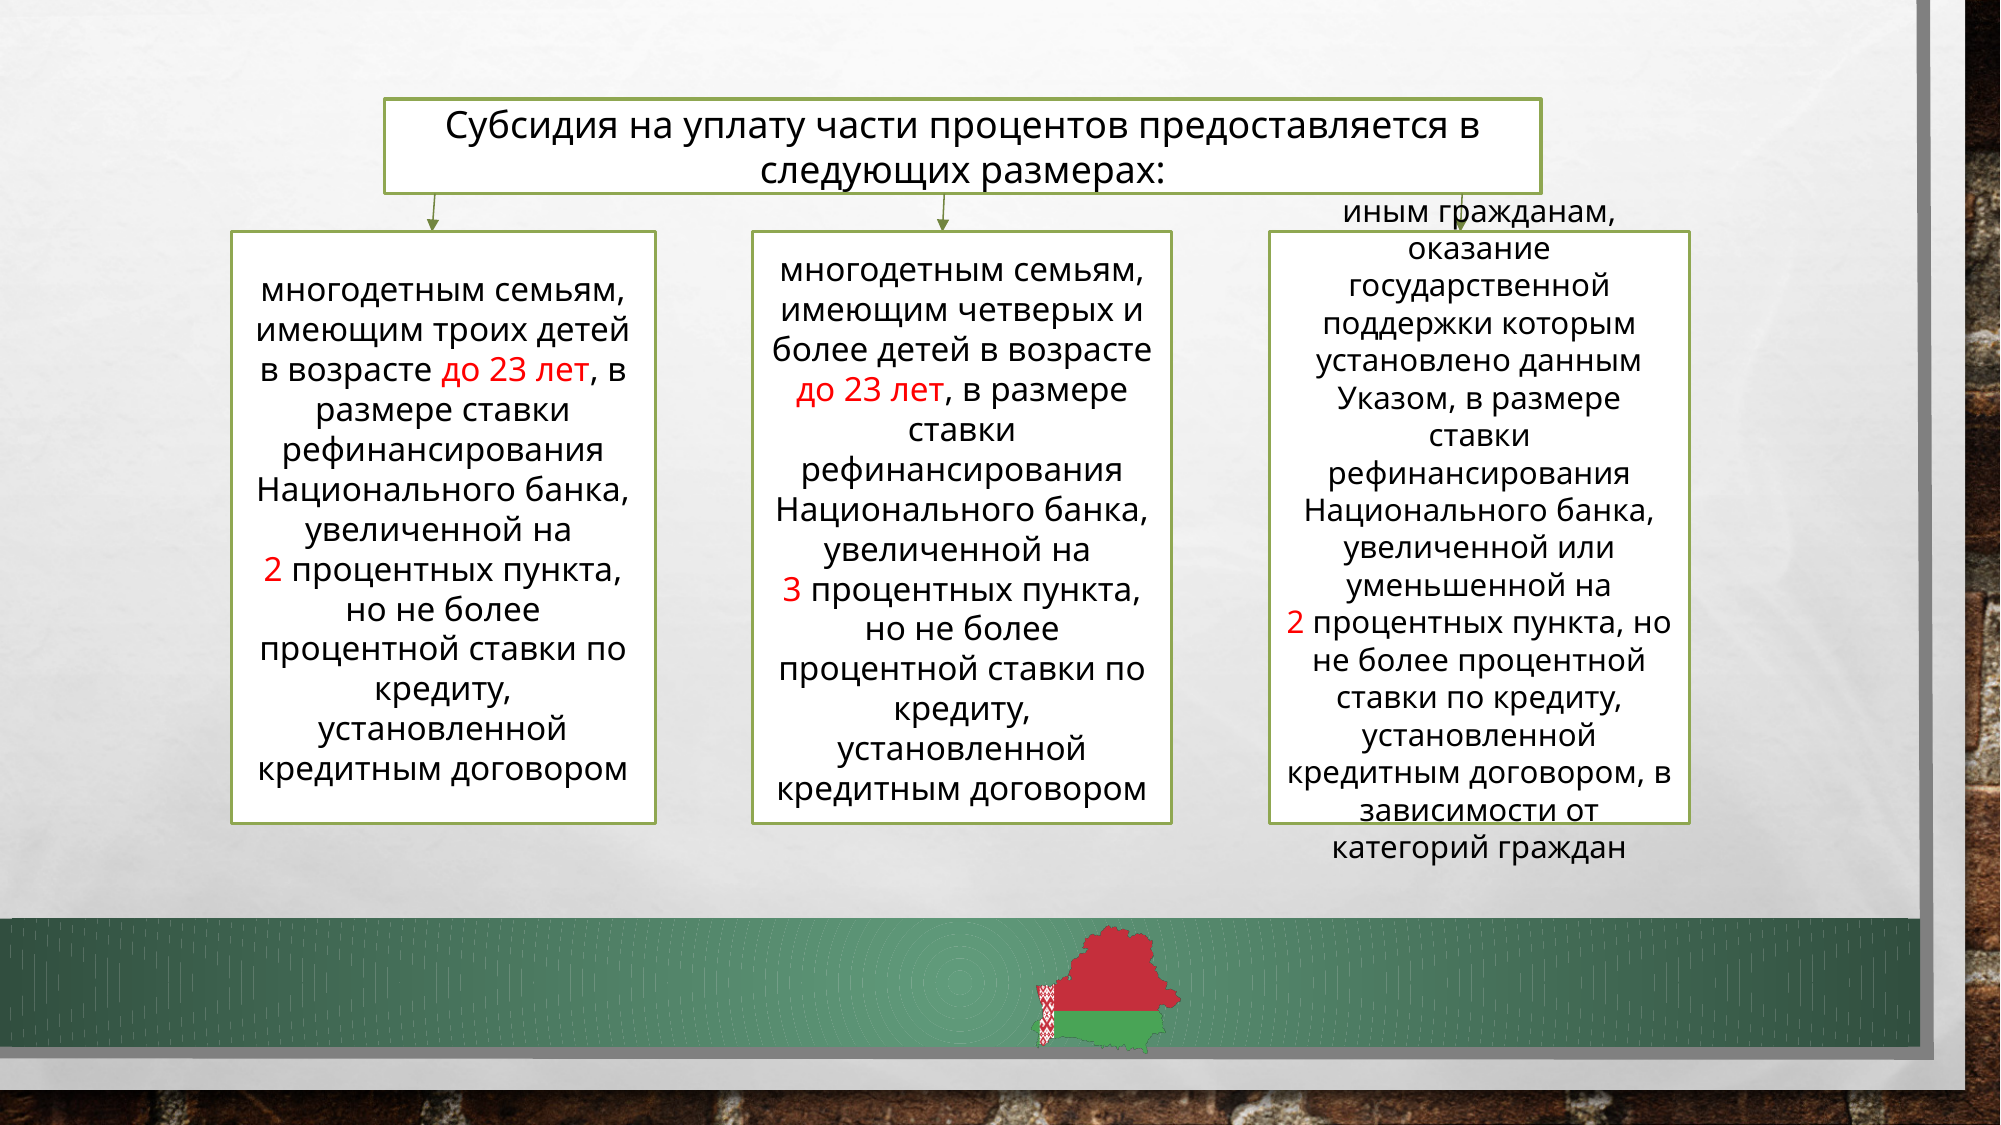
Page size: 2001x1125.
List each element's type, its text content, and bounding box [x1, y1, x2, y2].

text_box многодетным семьям, имеющим четверых и более детей в возрасте до 23 лет, в размере ставки рефинансирования Национального банка, увеличенной на 3 процентных пункта, но не более процентной ставки по кредиту, установленной кредитным договором [751, 230, 1173, 825]
text_box иным гражданам, оказание государственной поддержки которым установлено данным Указом, в размере ставки рефинансирования Национального банка, увеличенной или уменьшенной на 2 процентных пункта, но не более процентной ставки по кредиту, установленной кредитным договором, в зависимости от категорий граждан [1268, 230, 1691, 825]
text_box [431, 193, 436, 233]
picture [0, 0, 2000, 1125]
picture [1031, 924, 1181, 1055]
text_box Субсидия на уплату части процентов предоставляется в следующих размерах: [383, 97, 1543, 195]
text_box многодетным семьям, имеющим троих детей в возрасте до 23 лет, в размере ставки рефинансирования Национального банка, увеличенной на 2 процентных пункта, но не более процентной ставки по кредиту, установленной кредитным договором [230, 230, 657, 825]
